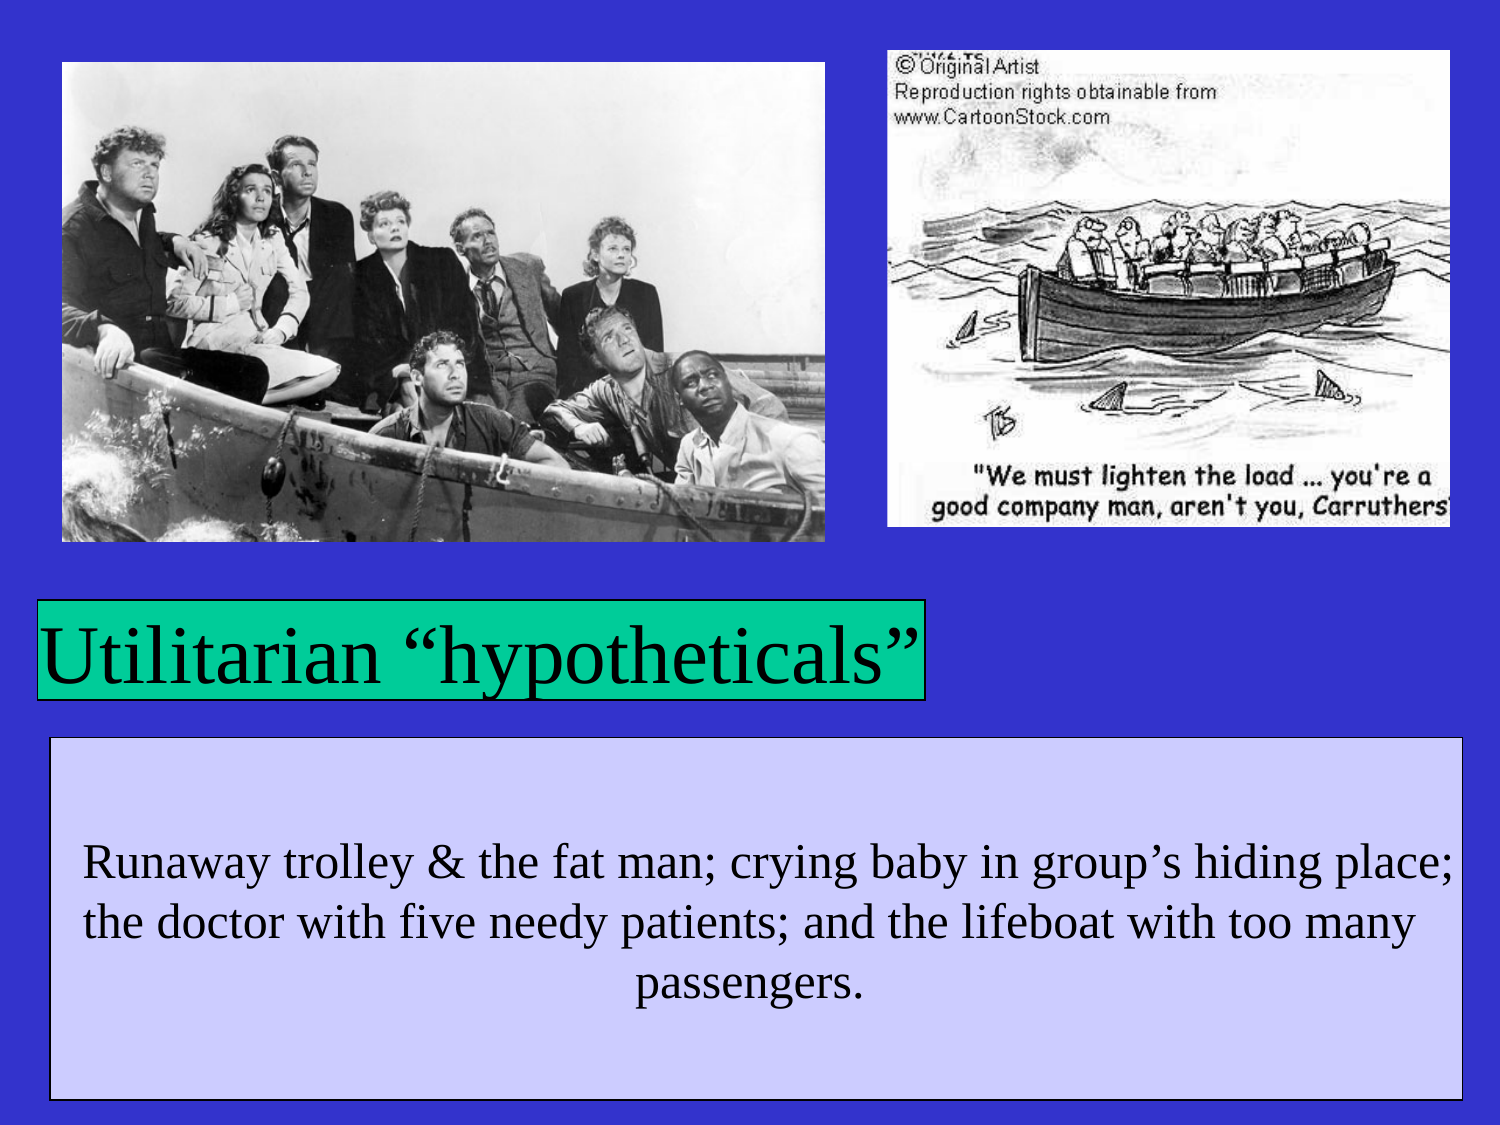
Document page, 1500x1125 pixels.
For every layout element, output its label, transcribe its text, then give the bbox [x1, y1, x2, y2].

picture [887, 49, 1450, 527]
picture [62, 62, 825, 542]
text_box Runaway trolley & the fat man; crying baby in group’s hiding place; the doctor with five needy patients; and the lifeboat with too many passengers. [49, 737, 1463, 1100]
text_box Utilitarian “hypotheticals” [37, 600, 925, 700]
